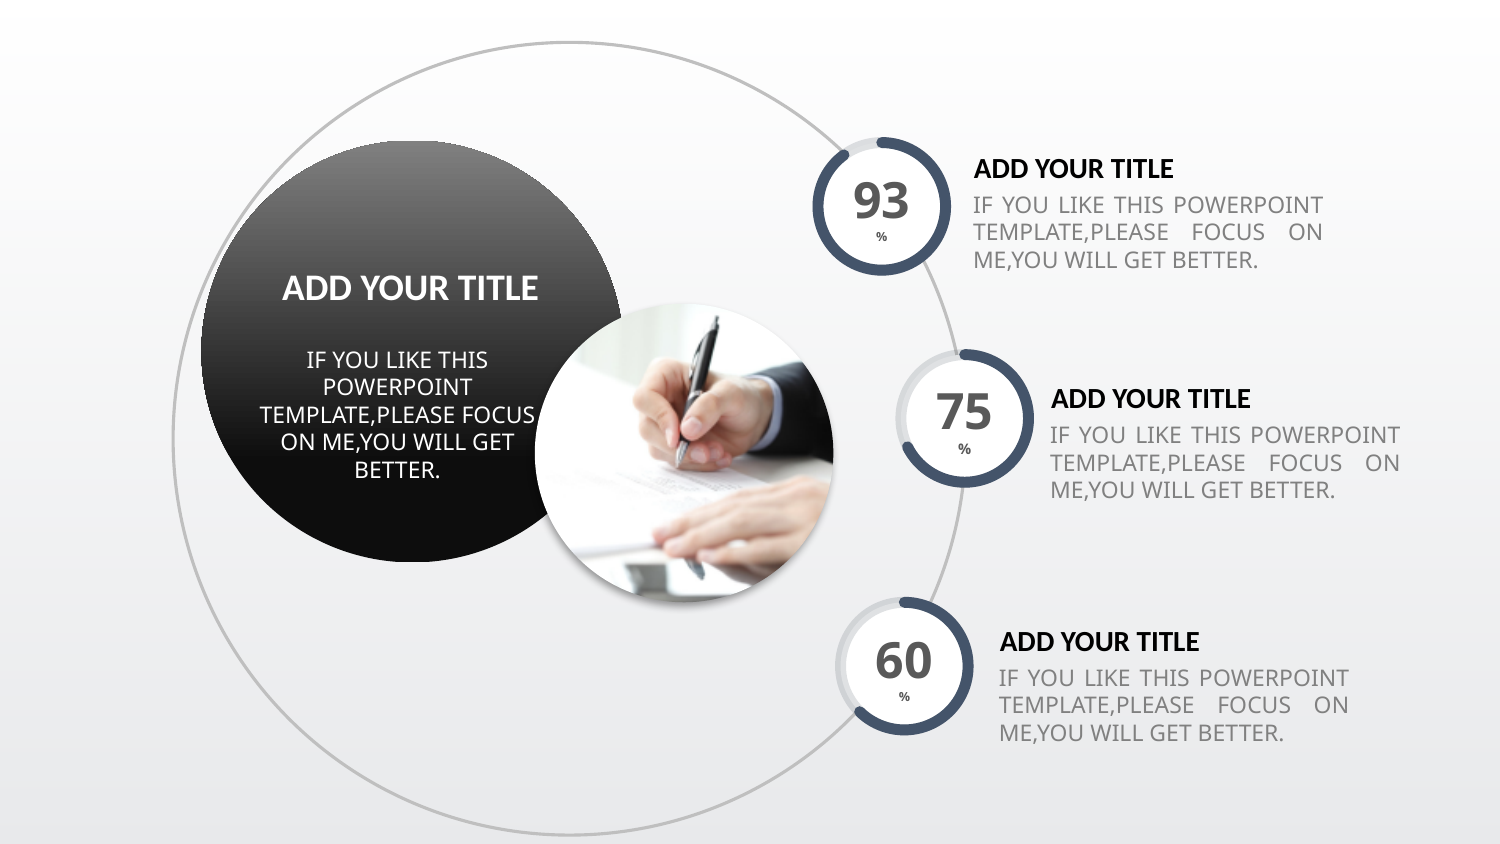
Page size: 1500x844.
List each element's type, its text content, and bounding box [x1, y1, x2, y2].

text_box IF YOU LIKE THIS POWERPOINT TEMPLATE,PLEASE FOCUS ON ME,YOU WILL GET BETTER. [1039, 415, 1413, 509]
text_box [817, 142, 946, 271]
text_box IF YOU LIKE THIS POWERPOINT TEMPLATE,PLEASE FOCUS ON ME,YOU WILL GET BETTER. [987, 657, 1361, 752]
text_box IF YOU LIKE THIS POWERPOINT TEMPLATE,PLEASE FOCUS ON ME,YOU WILL GET BETTER. [961, 184, 1335, 279]
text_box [840, 602, 969, 730]
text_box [900, 354, 1029, 483]
text_box ADD YOUR TITLE [962, 143, 1186, 184]
text_box ADD YOUR TITLE [1039, 373, 1263, 415]
text_box [172, 41, 964, 837]
text_box ADD YOUR TITLE [988, 616, 1212, 657]
